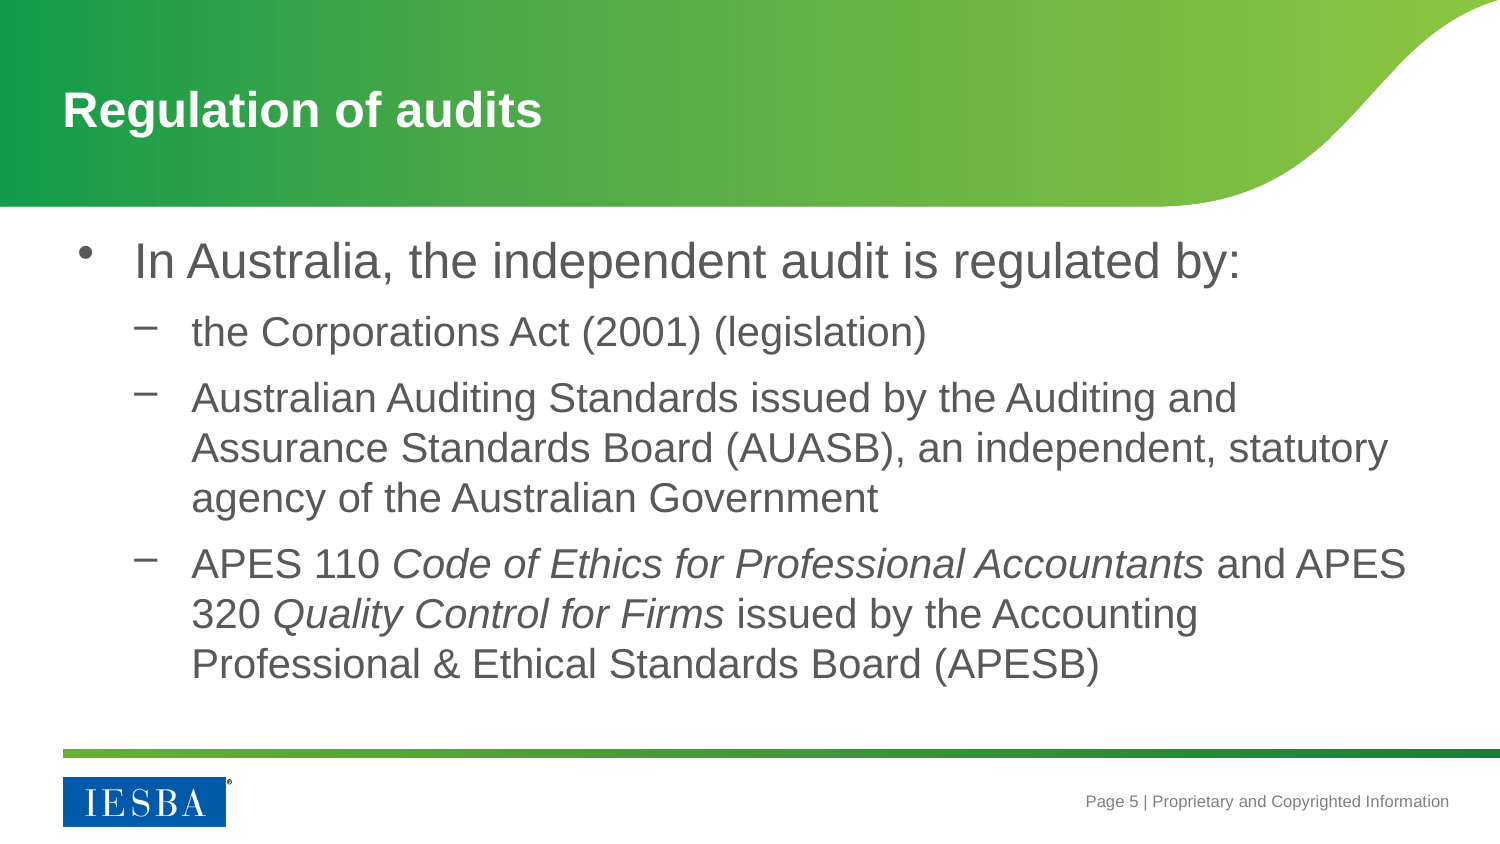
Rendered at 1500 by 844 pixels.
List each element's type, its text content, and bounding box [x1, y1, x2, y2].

list In Australia, the independent audit is regulated by: the Corporations Act (2001) (legislation) Australian Auditing Standards issued by the Auditing and Assurance Standards Board (AUASB), an independent, statutory agency of the Australian Government APES 110 Code of Ethics for Professional Accountants and APES 320 Quality Control for Firms issued by the Accounting Professional & Ethical Standards Board (APESB) [62, 220, 1450, 724]
picture [0, 0, 1500, 207]
title Regulation of audits [62, 75, 1300, 141]
picture [63, 777, 232, 827]
